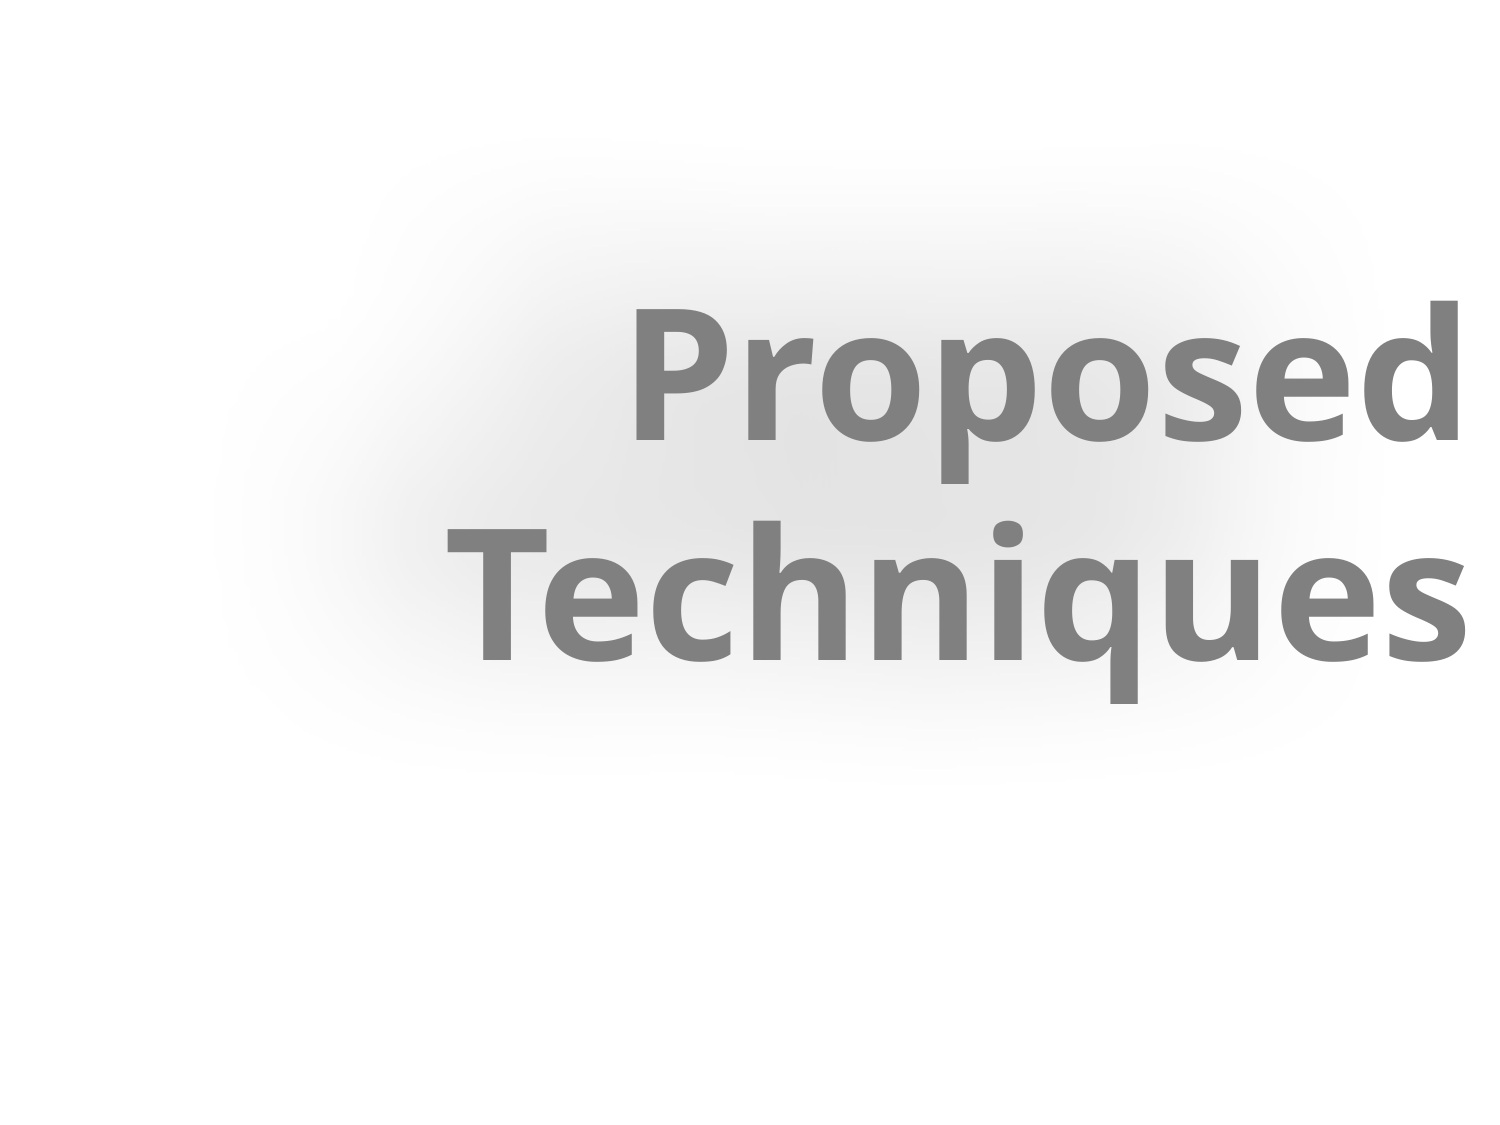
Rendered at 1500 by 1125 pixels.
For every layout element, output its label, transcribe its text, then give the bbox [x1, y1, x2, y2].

text_box Proposed Techniques [0, 249, 1488, 705]
